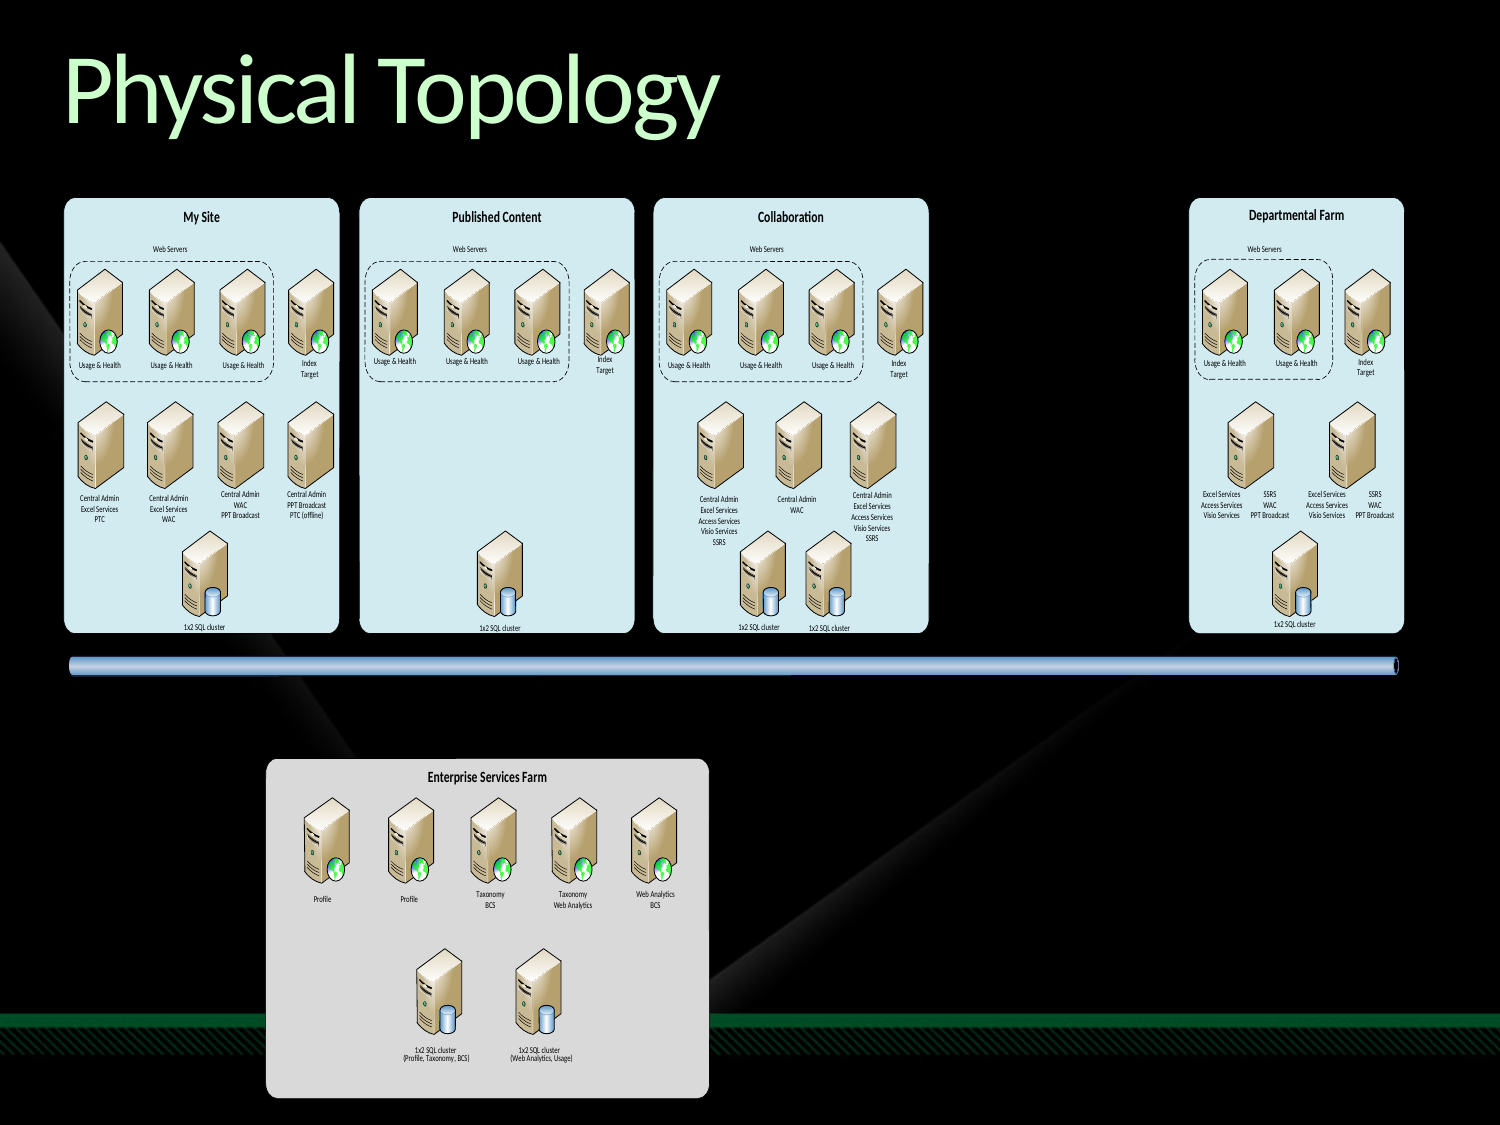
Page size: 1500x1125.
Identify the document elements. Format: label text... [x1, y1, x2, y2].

picture [0, 0, 1500, 1125]
title Physical Topology [62, 37, 1438, 147]
